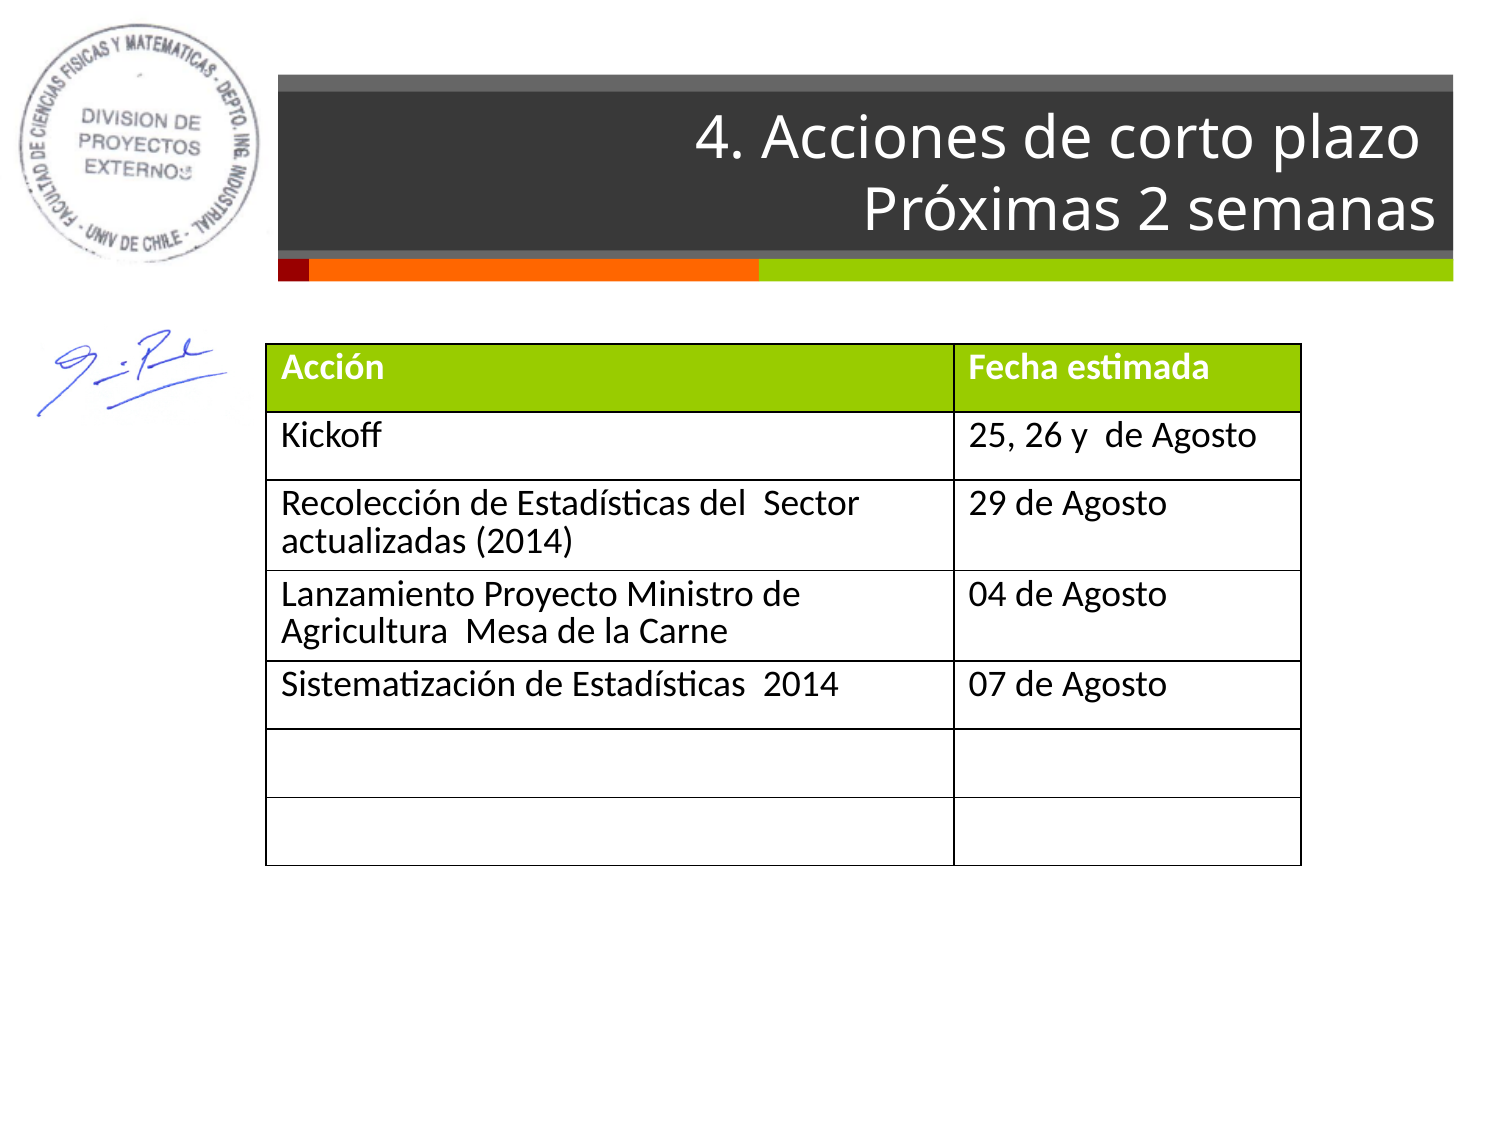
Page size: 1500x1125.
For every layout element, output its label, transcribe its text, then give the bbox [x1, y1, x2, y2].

table_cell [267, 730, 953, 797]
picture [14, 319, 254, 427]
table_cell [955, 798, 1300, 865]
table_cell 04 de Agosto [955, 571, 1300, 660]
title 4. Acciones de corto plazo Próximas 2 semanas [284, 91, 1454, 251]
table_cell 29 de Agosto [955, 481, 1300, 570]
table_cell Lanzamiento Proyecto Ministro de Agricultura Mesa de la Carne [267, 571, 953, 660]
table_header Fecha estimada [955, 345, 1300, 411]
table_cell Kickoff [267, 413, 953, 479]
table_cell Sistematización de Estadísticas 2014 [267, 662, 953, 728]
picture [0, 0, 278, 286]
table_cell 25, 26 y de Agosto [955, 413, 1300, 479]
table_cell Recolección de Estadísticas del Sector actualizadas (2014) [267, 481, 953, 570]
table_cell [955, 730, 1300, 797]
table_header Acción [267, 345, 953, 411]
table_cell 07 de Agosto [955, 662, 1300, 728]
table_cell [267, 798, 953, 865]
